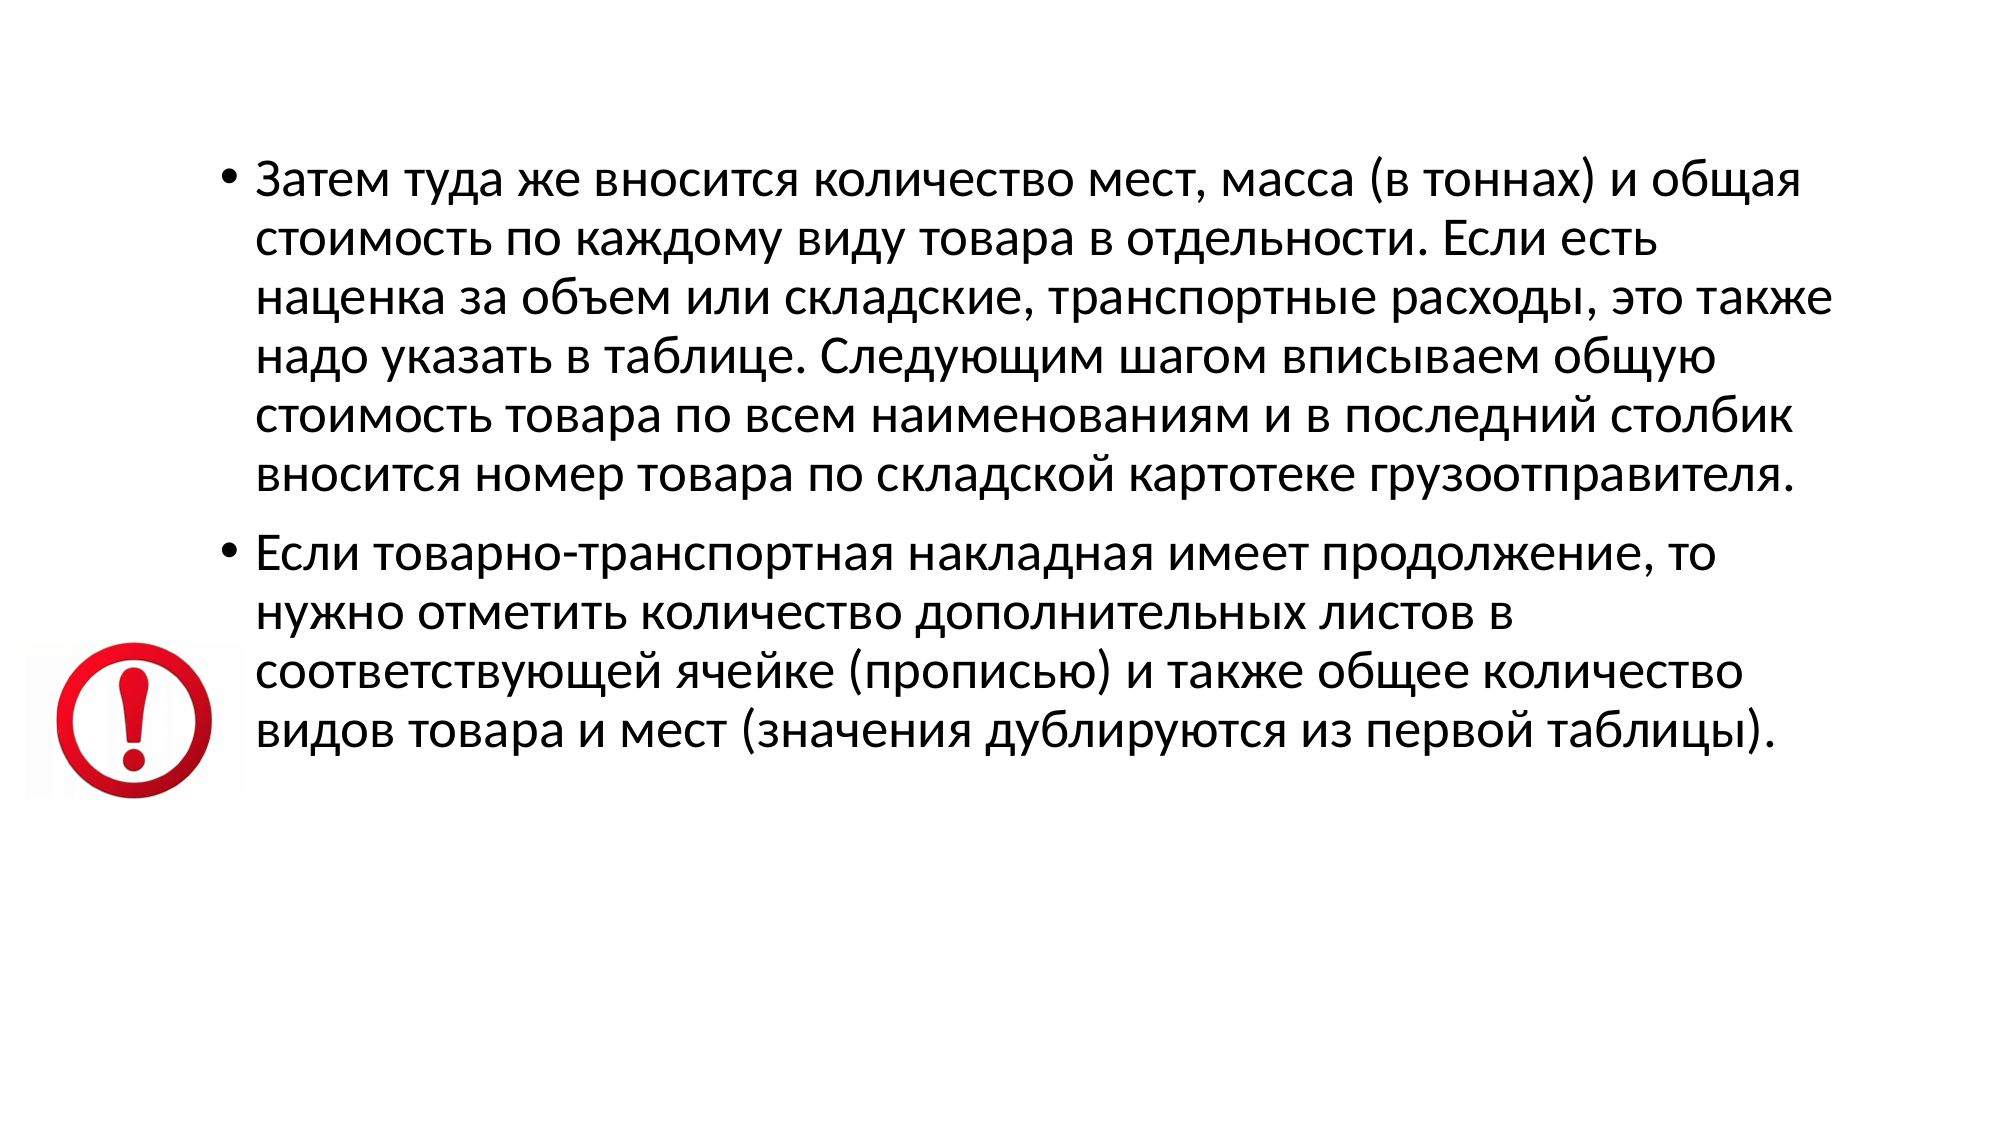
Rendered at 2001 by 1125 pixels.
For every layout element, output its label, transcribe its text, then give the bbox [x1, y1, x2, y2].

list Затем туда же вносится количество мест, масса (в тоннах) и общая стоимость по каждому виду товара в отдельности. Если есть наценка за объем или складские, транспортные расходы, это также надо указать в таблице. Следующим шагом вписываем общую стоимость товара по всем наименованиям и в последний столбик вносится номер товара по складской картотеке грузоотправителя. Если товарно-транспортная накладная имеет продолжение, то нужно отметить количество дополнительных листов в соответствующей ячейке (прописью) и также общее количество видов товара и мест (значения дублируются из первой таблицы). [204, 142, 1873, 856]
picture [24, 642, 245, 799]
